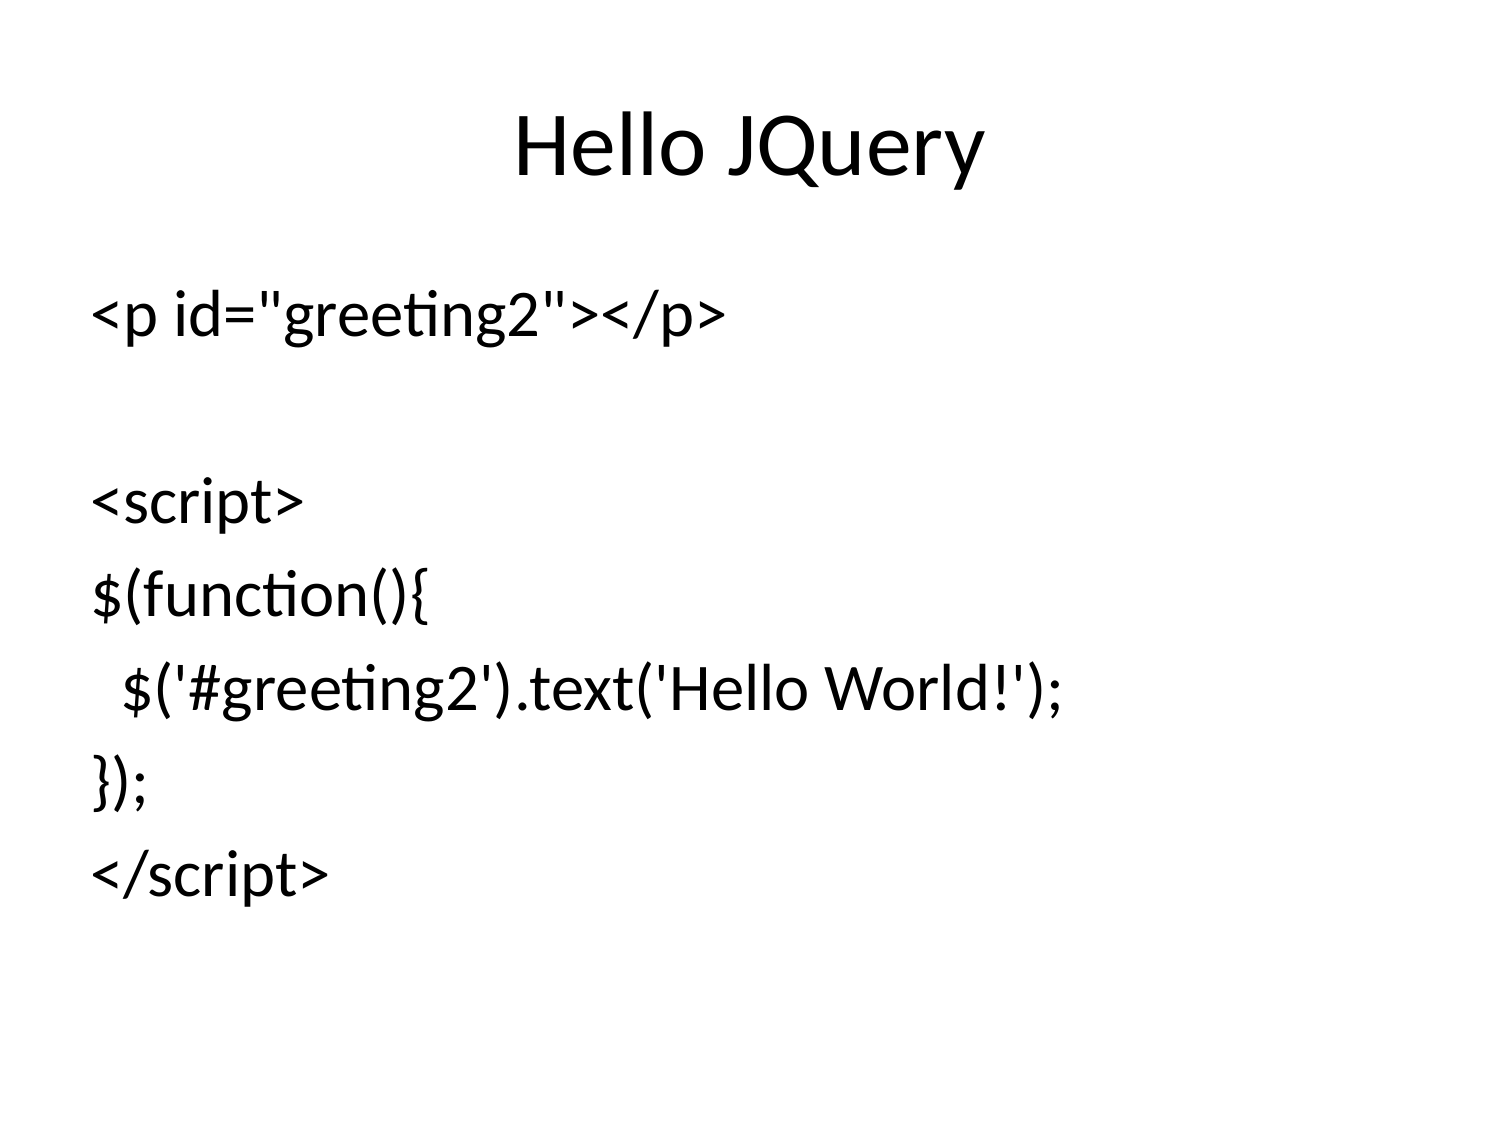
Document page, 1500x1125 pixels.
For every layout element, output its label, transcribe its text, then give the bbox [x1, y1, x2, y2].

list <p id="greeting2"></p> <script> $(function(){ $('#greeting2').text('Hello World!'); }); </script> [75, 262, 1425, 1005]
title Hello JQuery [75, 45, 1425, 233]
